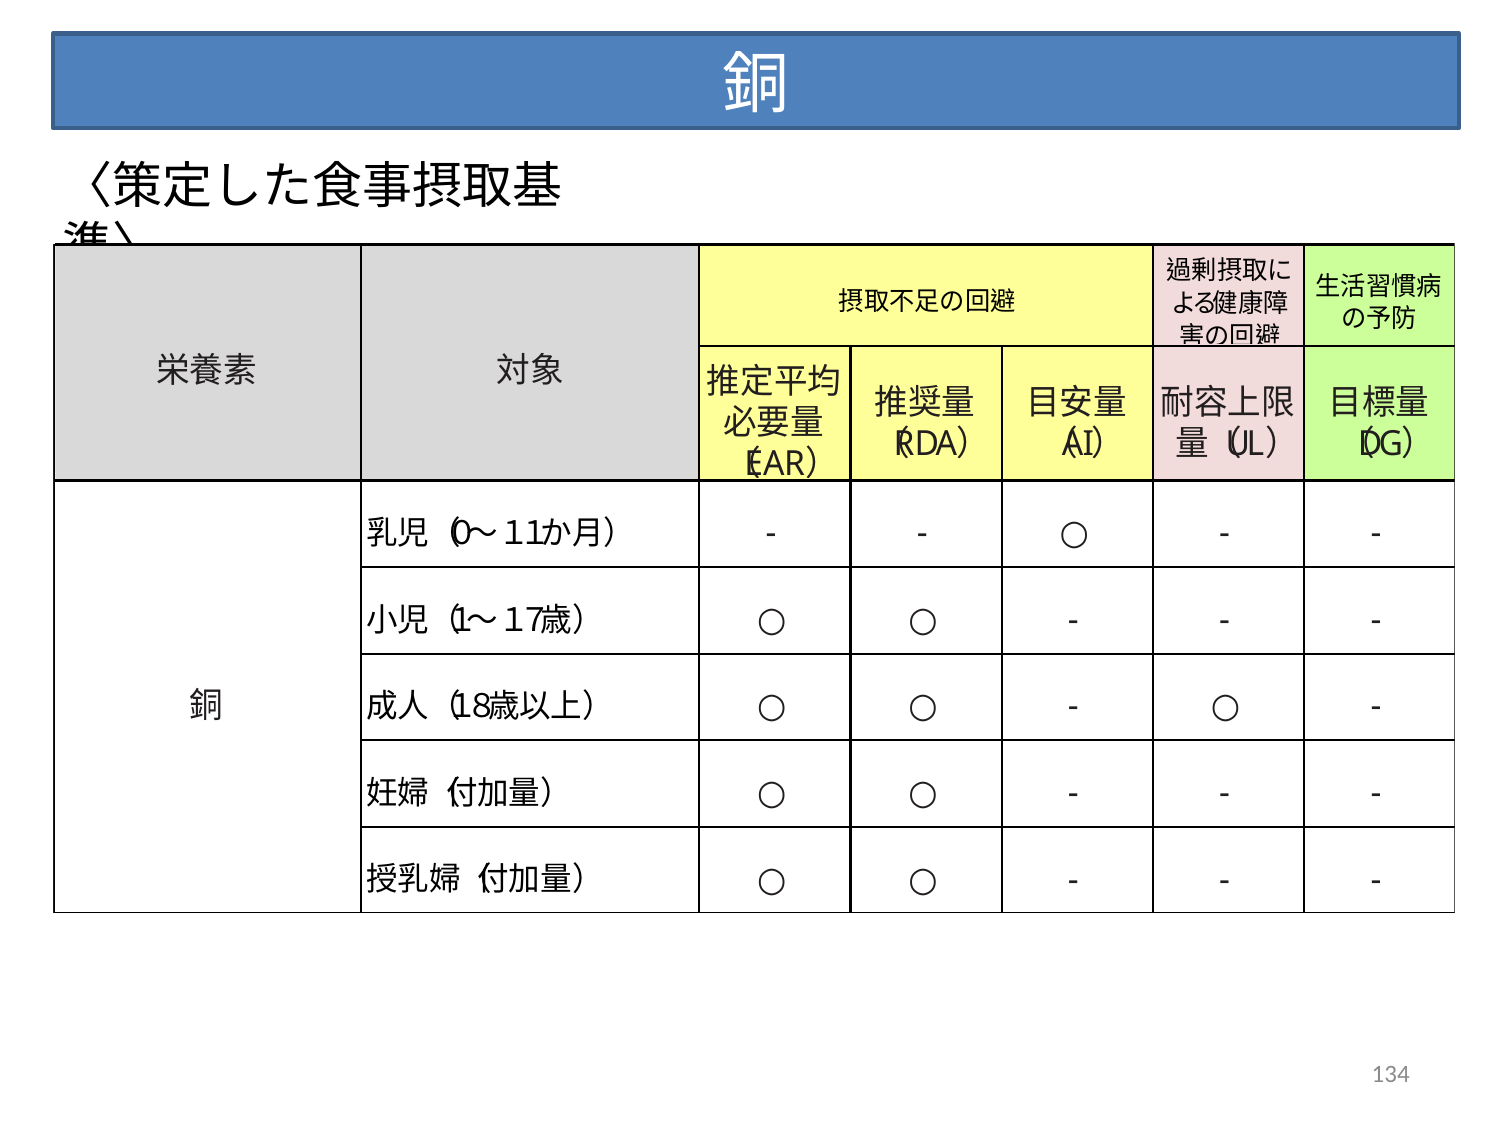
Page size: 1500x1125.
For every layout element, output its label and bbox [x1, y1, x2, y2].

text_box [47, 146, 651, 282]
picture [53, 243, 1459, 918]
text_box [51, 31, 1461, 130]
slide_number [1074, 1042, 1425, 1103]
